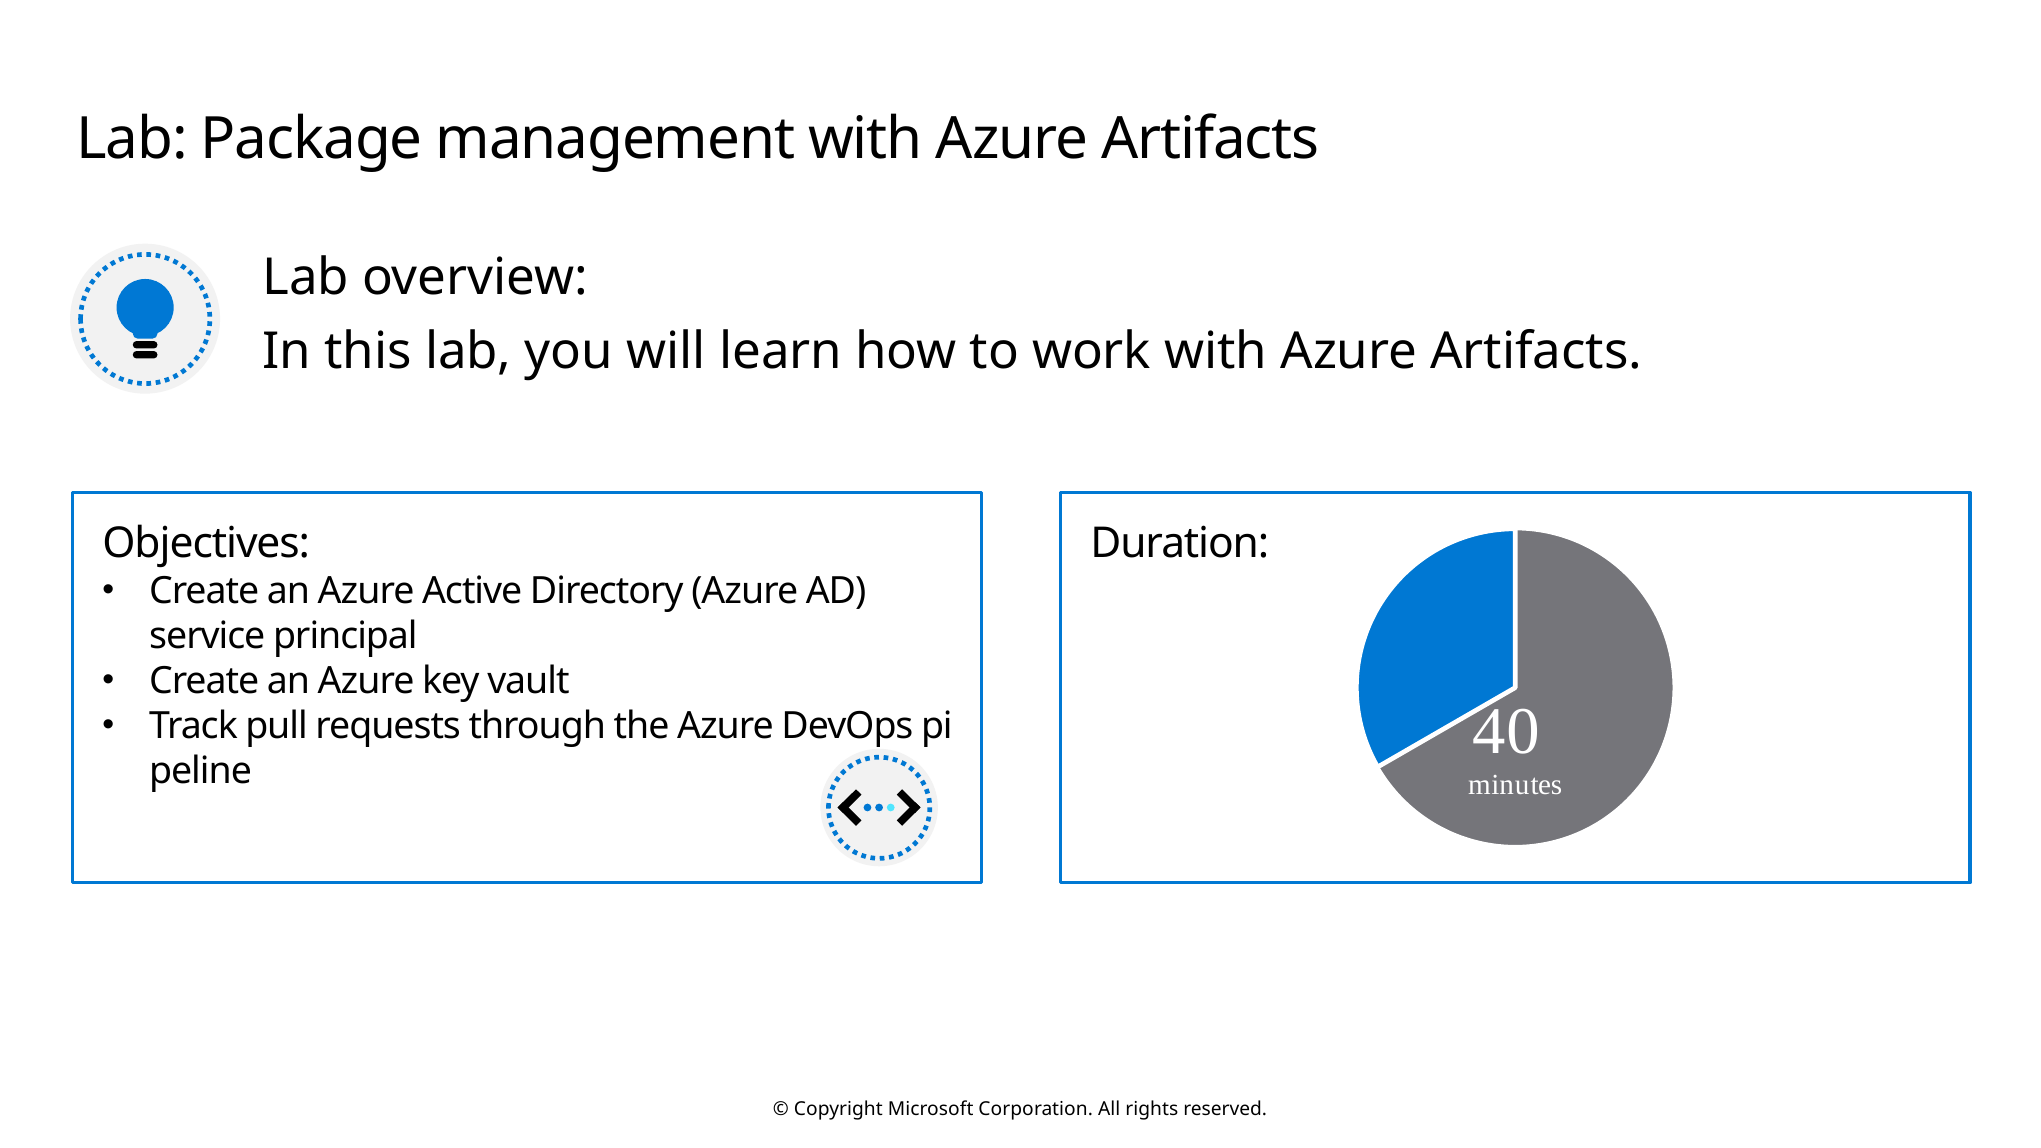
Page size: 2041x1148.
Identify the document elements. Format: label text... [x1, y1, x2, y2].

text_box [820, 748, 939, 867]
list Lab overview: In this lab, you will learn how to work with Azure Artifacts. [262, 243, 1971, 394]
title Lab: Package management with Azure Artifacts [76, 93, 1968, 230]
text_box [69, 243, 221, 394]
list Duration: [1059, 491, 1972, 884]
list Objectives: Create an Azure Active Directory (Azure AD) service principal Create an Azure key vault Track pull requests through the Azure DevOps pipeline [71, 491, 983, 884]
chart [1266, 521, 1764, 854]
